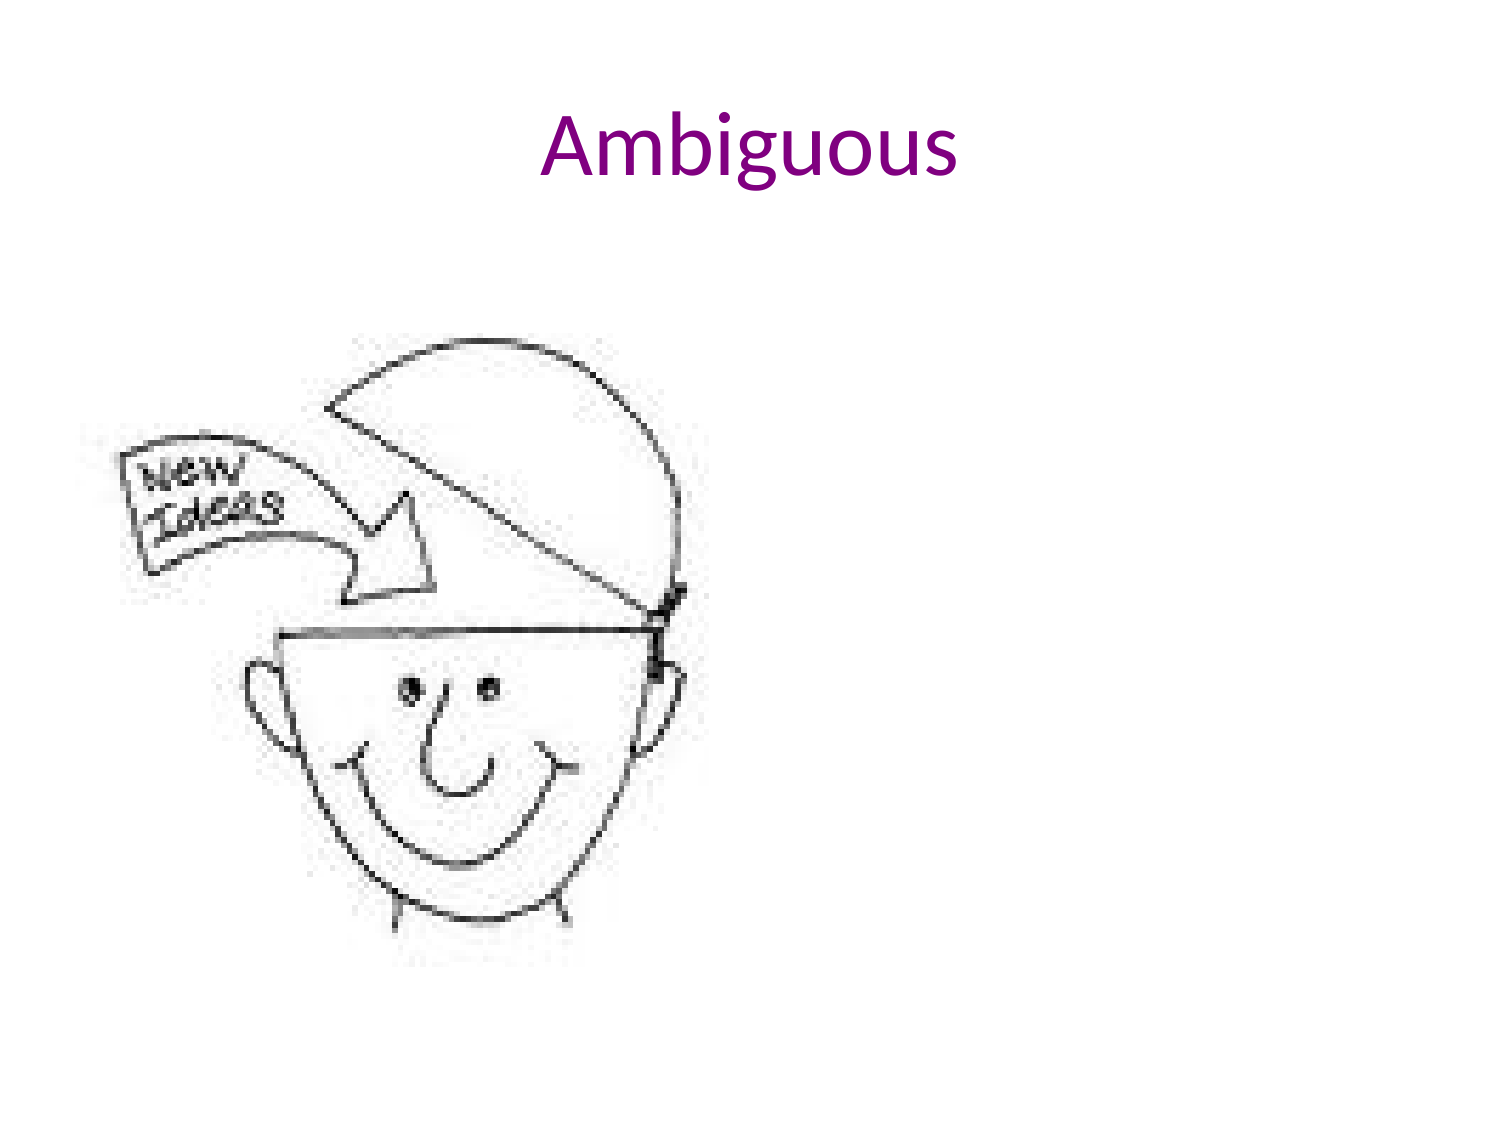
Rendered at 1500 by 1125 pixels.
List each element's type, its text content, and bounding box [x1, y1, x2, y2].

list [74, 262, 738, 1006]
title Ambiguous [75, 45, 1425, 233]
